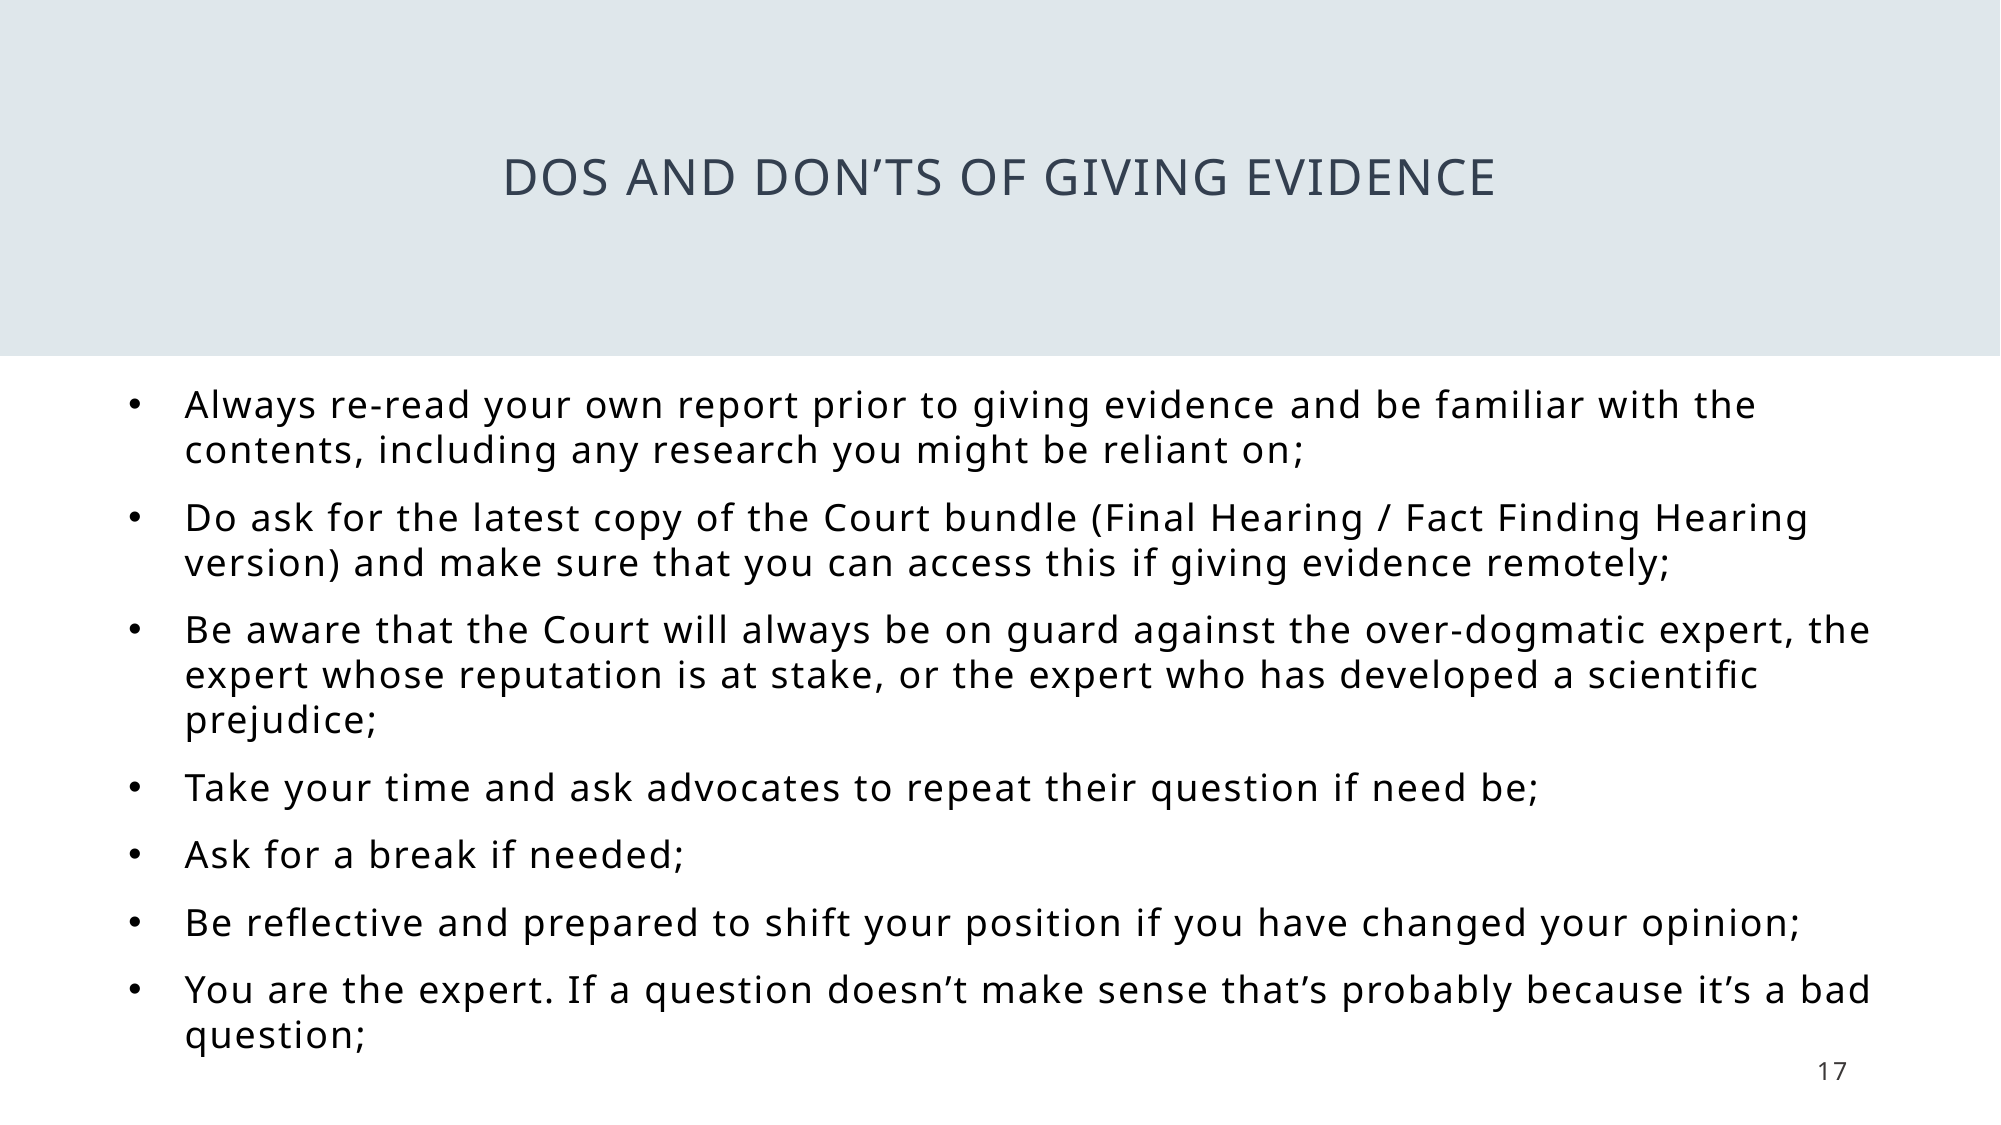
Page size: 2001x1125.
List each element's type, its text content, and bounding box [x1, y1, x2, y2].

title Dos and don’ts of giving evidence [137, 98, 1863, 262]
slide_number 17 [1412, 1042, 1863, 1103]
list Always re-read your own report prior to giving evidence and be familiar with the contents, including any research you might be reliant on; Do ask for the latest copy of the Court bundle (Final Hearing / Fact Finding Hearing version) and make sure that you can access this if giving evidence remotely; Be aware that the Court will always be on guard against the over-dogmatic expert, the expert whose reputation is at stake, or the expert who has developed a scientific prejudice; Take your time and ask advocates to repeat their question if need be; Ask for a break if needed; Be reflective and prepared to shift your position if you have changed your opinion; You are the expert. If a question doesn’t make sense that’s probably because it’s a bad question; [113, 373, 1929, 1043]
